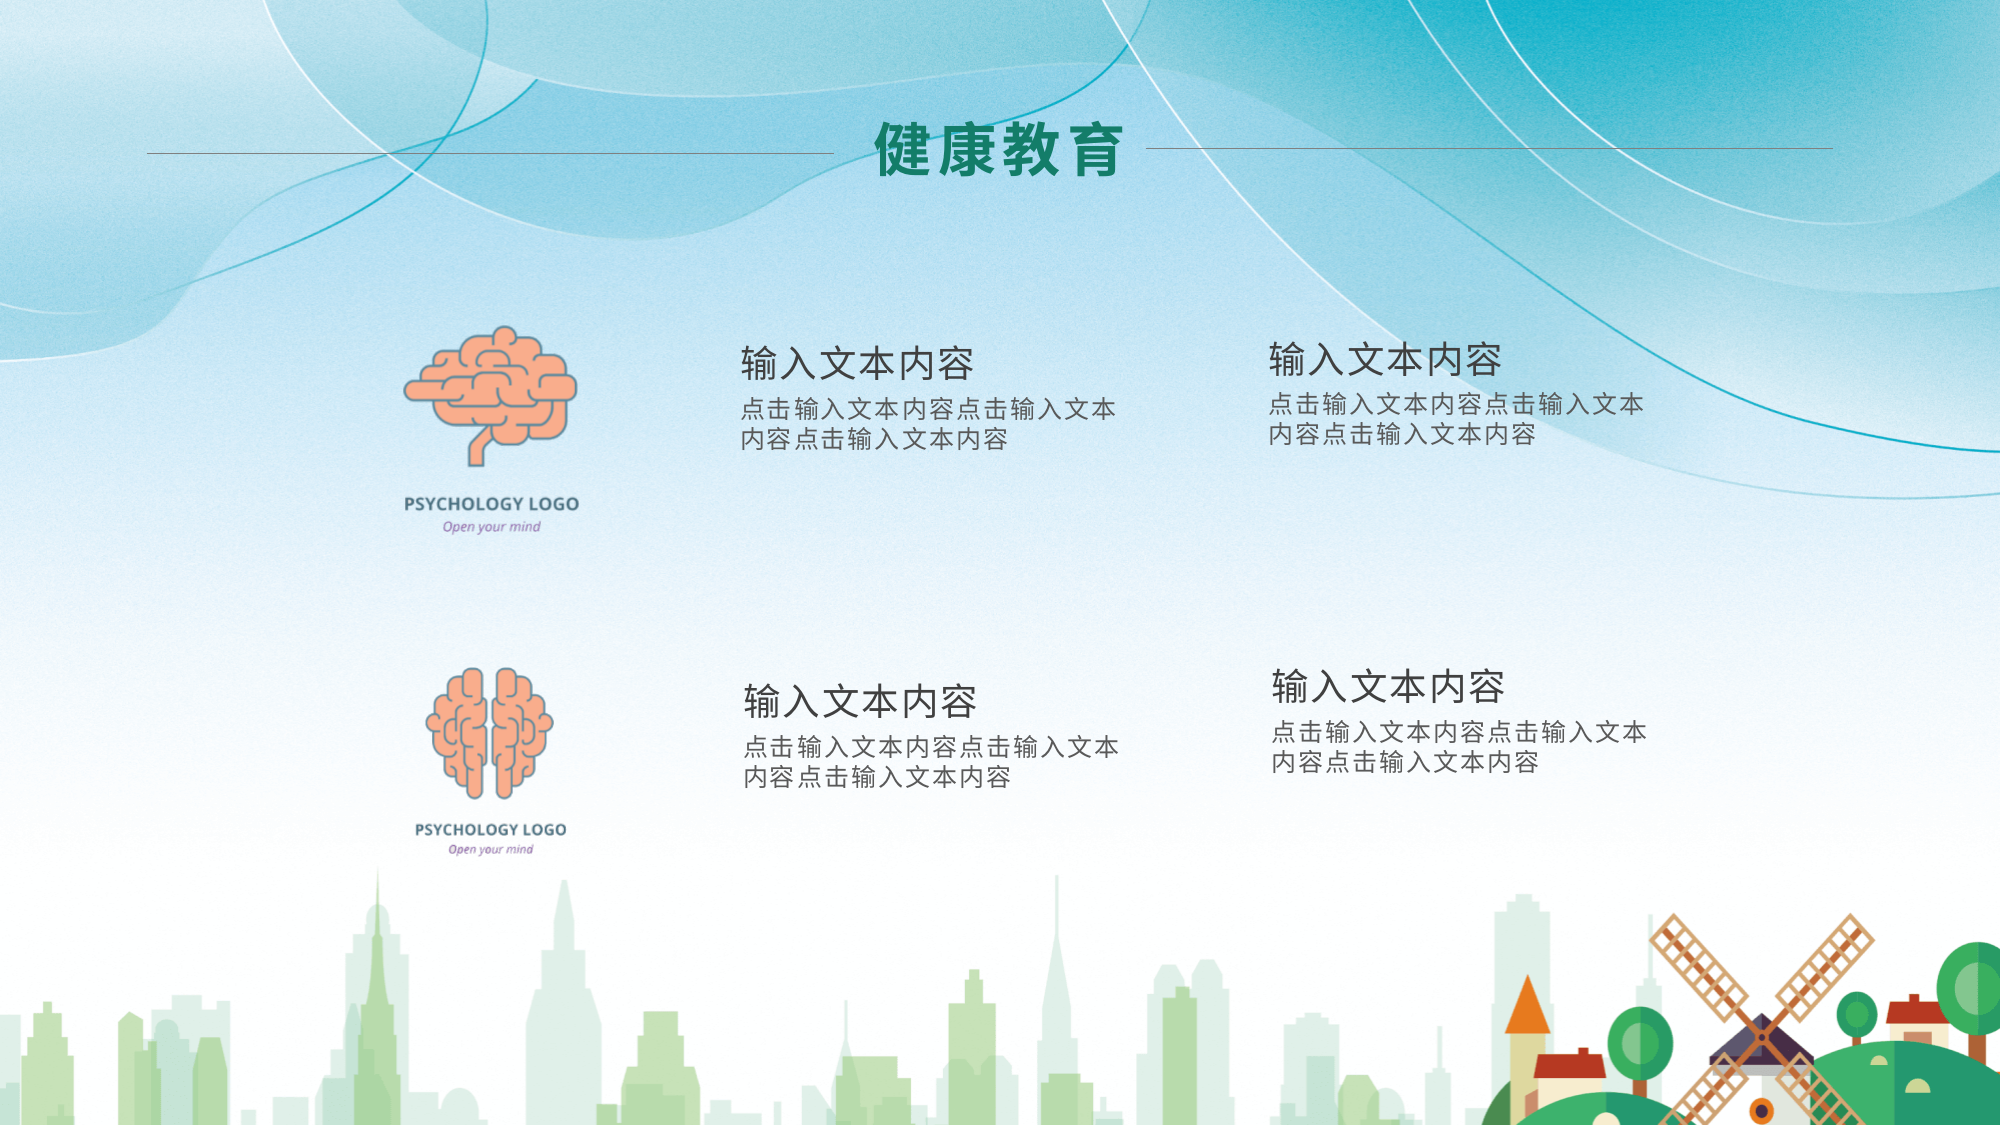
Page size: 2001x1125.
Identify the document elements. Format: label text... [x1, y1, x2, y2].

text_box 健康教育 [859, 105, 1141, 191]
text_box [1256, 655, 1741, 846]
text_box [728, 671, 1213, 861]
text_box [725, 332, 1210, 523]
picture [0, 0, 2000, 1125]
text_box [1253, 328, 1738, 518]
